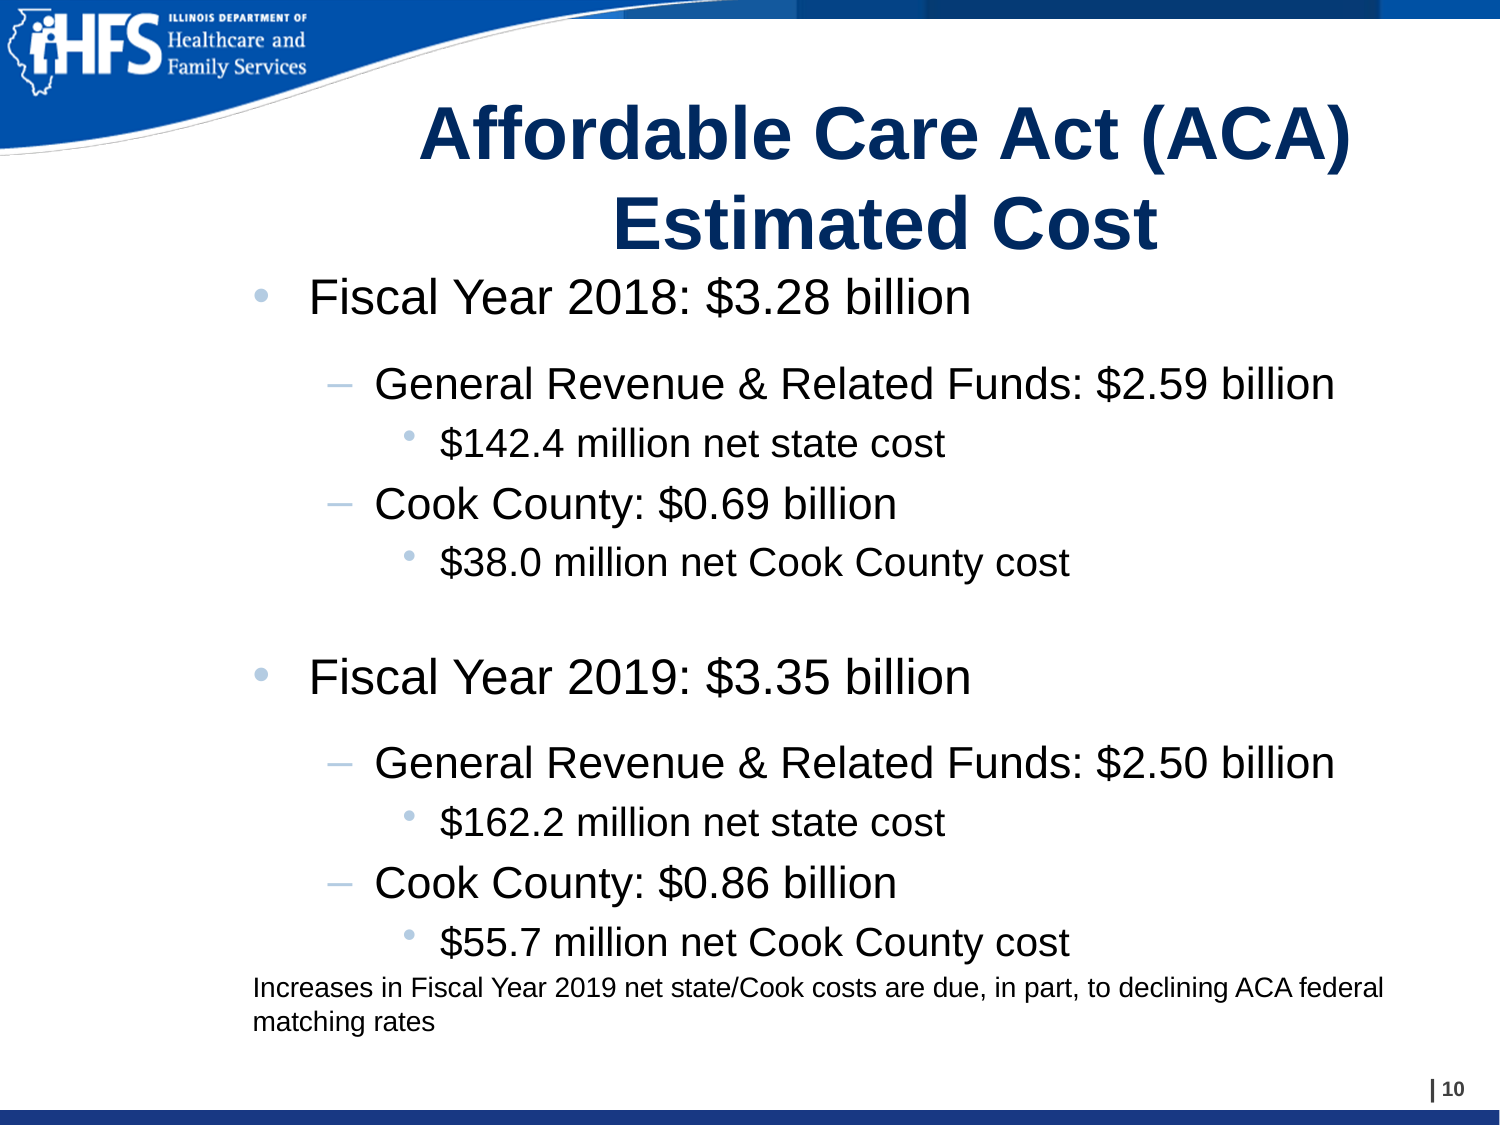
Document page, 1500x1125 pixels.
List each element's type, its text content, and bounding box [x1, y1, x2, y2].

picture [0, 0, 1500, 156]
title Affordable Care Act (ACA) Estimated Cost [254, 96, 1500, 253]
list Fiscal Year 2018: $3.28 billion General Revenue & Related Funds: $2.59 billion $142.4 million net state cost Cook County: $0.69 billion $38.0 million net Cook County cost Fiscal Year 2019: $3.35 billion General Revenue & Related Funds: $2.50 billion $162.2 million net state cost Cook County: $0.86 billion $55.7 million net Cook County cost Increases in Fiscal Year 2019 net state/Cook costs are due, in part, to declining ACA federal matching rates [237, 257, 1475, 1013]
